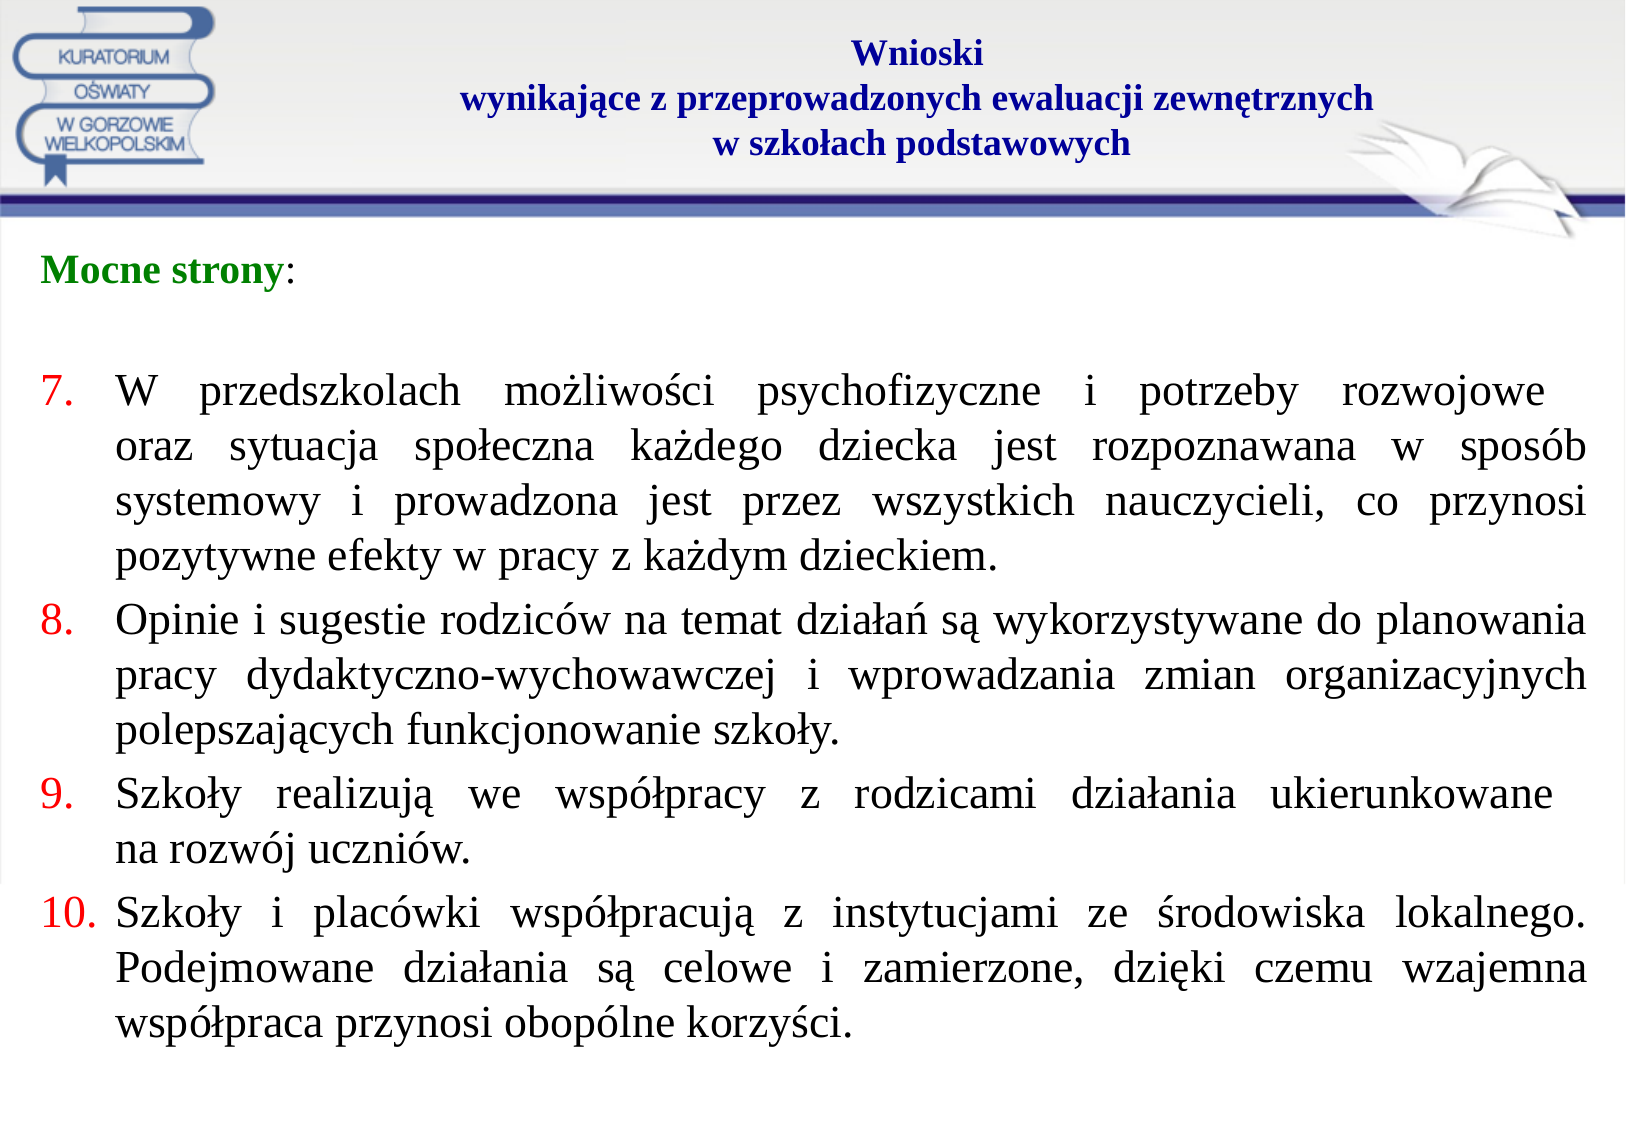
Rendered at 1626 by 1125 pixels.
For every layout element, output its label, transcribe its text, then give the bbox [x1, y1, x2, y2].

picture [0, 0, 1626, 1125]
list Mocne strony: W przedszkolach możliwości psychofizyczne i potrzeby rozwojowe oraz sytuacja społeczna każdego dziecka jest rozpoznawana w sposób systemowy i prowadzona jest przez wszystkich nauczycieli, co przynosi pozytywne efekty w pracy z każdym dzieckiem. Opinie i sugestie rodziców na temat działań są wykorzystywane do planowania pracy dydaktyczno-wychowawczej i wprowadzania zmian organizacyjnych polepszających funkcjonowanie szkoły. Szkoły realizują we współpracy z rodzicami działania ukierunkowane na rozwój uczniów. Szkoły i placówki współpracują z instytucjami ze środowiska lokalnego. Podejmowane działania są celowe i zamierzone, dzięki czemu wzajemna współpraca przynosi obopólne korzyści. [25, 234, 1604, 1106]
title Wnioski wynikające z przeprowadzonych ewaluacji zewnętrznych w szkołach podstawowych [280, 19, 1564, 172]
